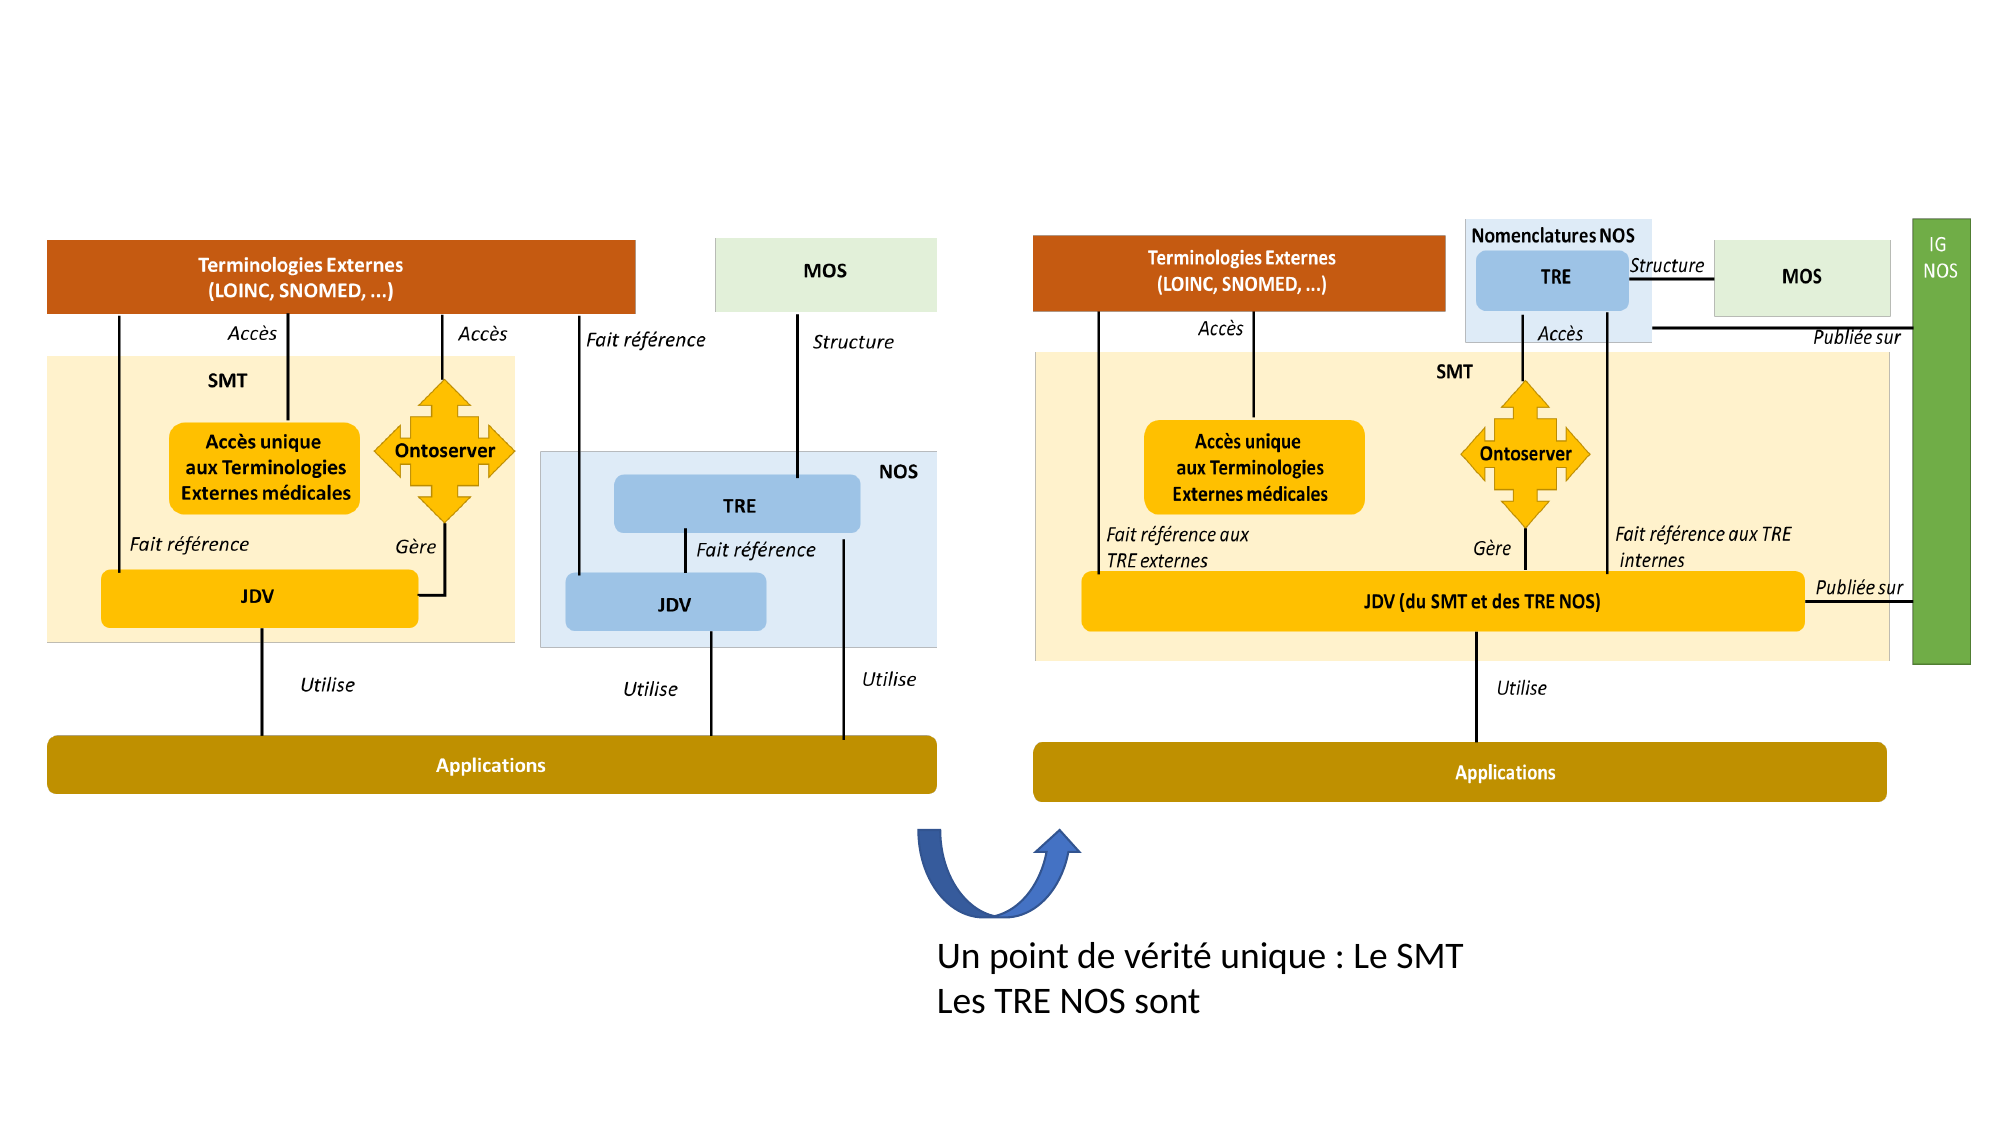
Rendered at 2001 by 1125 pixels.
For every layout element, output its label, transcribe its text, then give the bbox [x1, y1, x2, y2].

picture [47, 238, 937, 794]
picture [1033, 214, 1971, 802]
text_box [917, 828, 1082, 919]
text_box Un point de vérité unique : Le SMT Les TRE NOS sont [922, 923, 1480, 1029]
